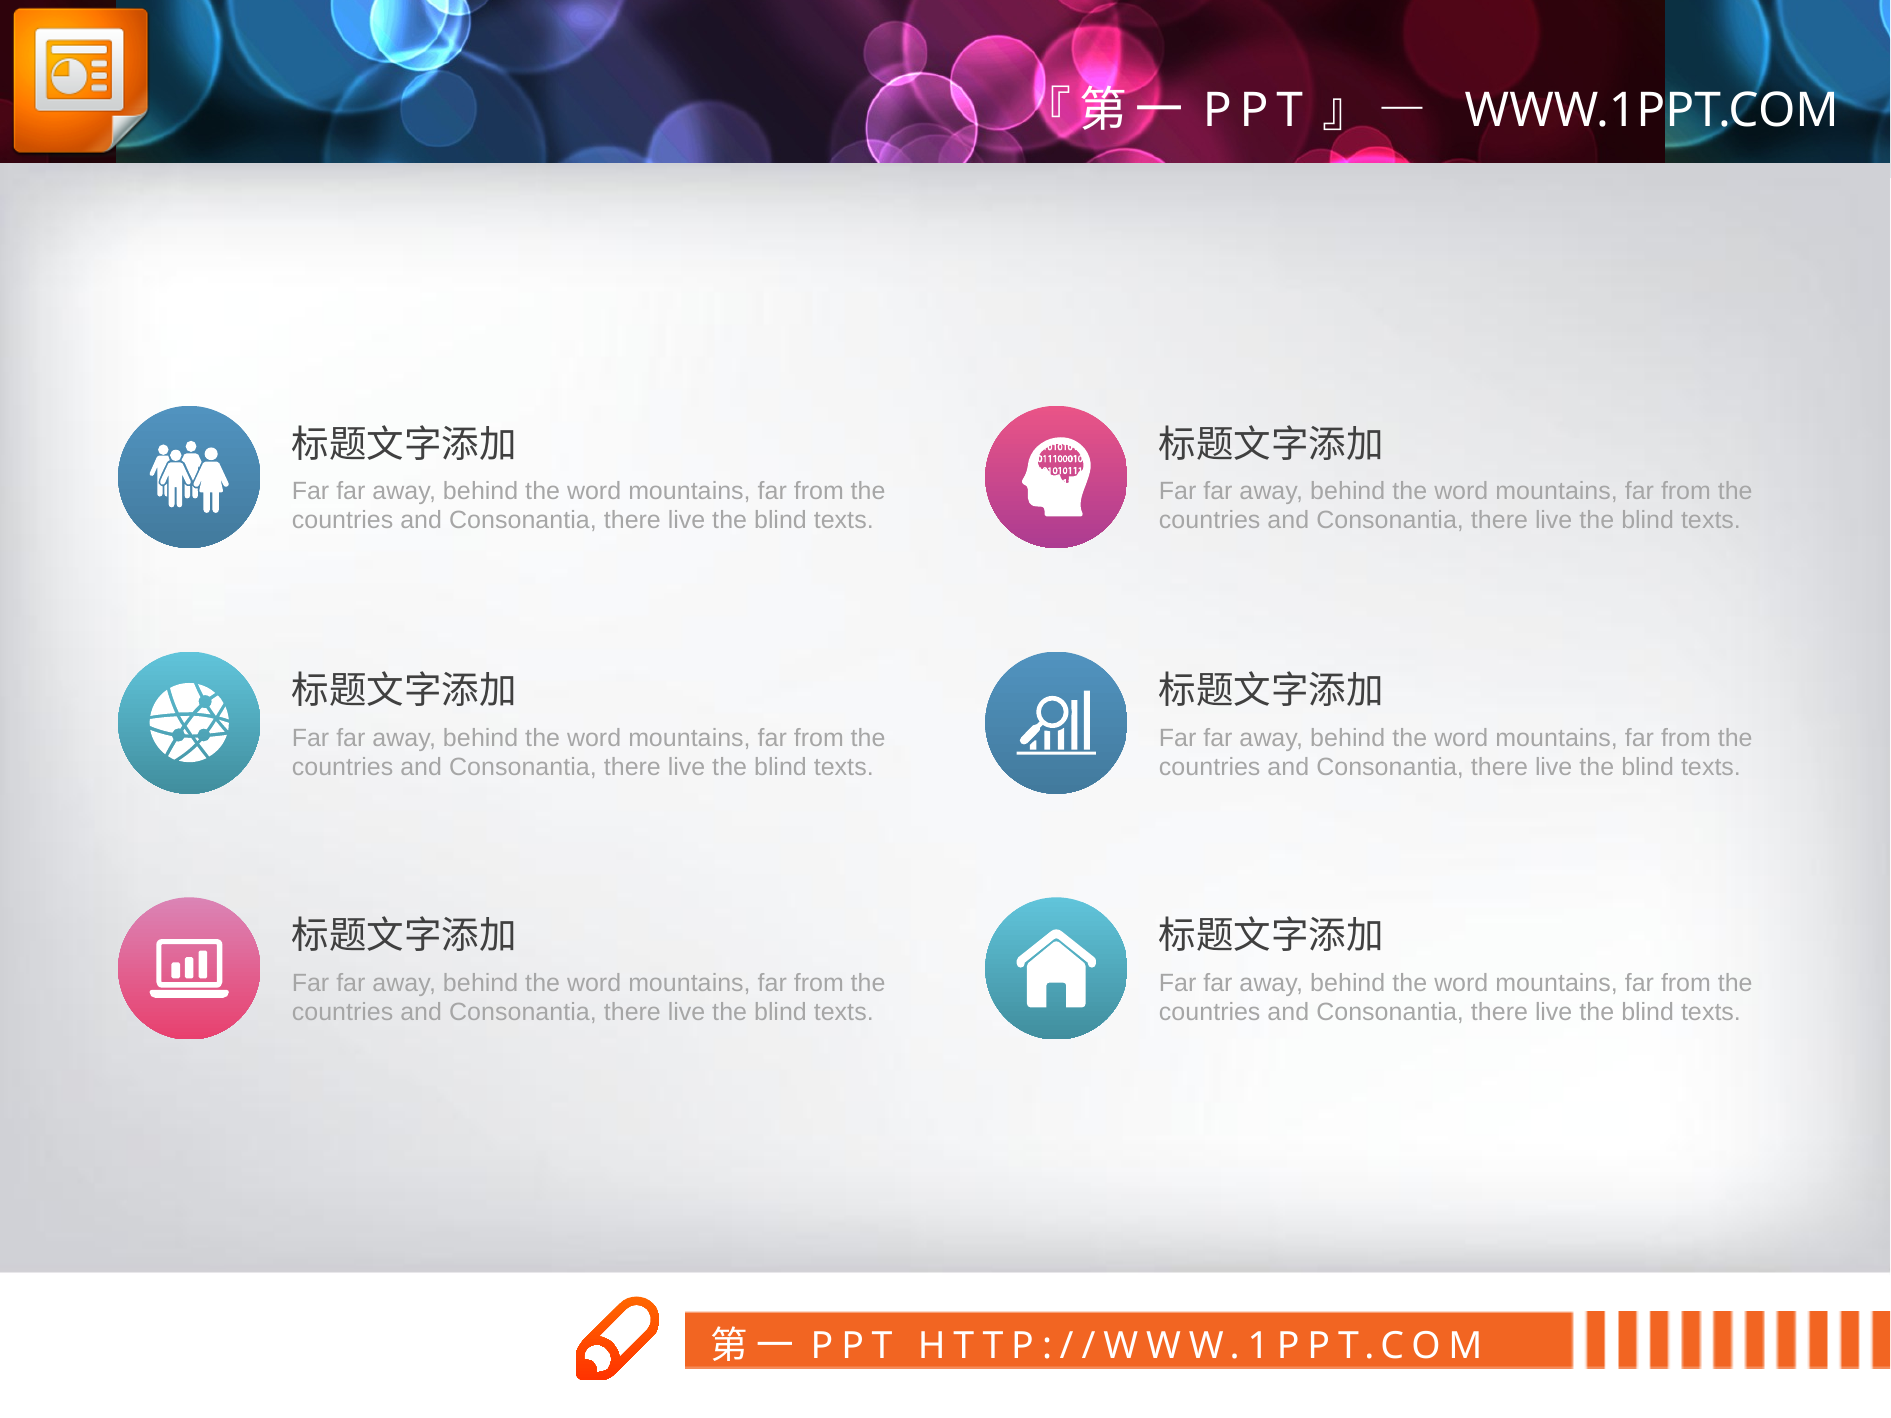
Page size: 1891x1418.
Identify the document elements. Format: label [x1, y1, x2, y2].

text_box [985, 405, 1128, 548]
text_box [149, 989, 229, 998]
text_box [1158, 665, 1835, 782]
text_box [209, 721, 225, 734]
text_box [118, 651, 261, 794]
text_box [218, 719, 229, 731]
text_box [150, 729, 174, 755]
text_box [1044, 730, 1051, 750]
text_box [1158, 419, 1835, 535]
text_box [199, 734, 227, 757]
text_box [149, 716, 183, 733]
text_box [185, 440, 197, 452]
text_box [1022, 437, 1091, 517]
text_box [291, 910, 968, 1026]
text_box [1158, 910, 1835, 1026]
text_box [209, 695, 224, 716]
text_box [985, 897, 1128, 1040]
text_box [118, 897, 261, 1040]
text_box [150, 689, 176, 716]
text_box [1083, 690, 1090, 750]
text_box [183, 728, 189, 735]
text_box [180, 715, 190, 723]
text_box [985, 651, 1128, 794]
text_box [196, 707, 211, 715]
picture [0, 0, 1891, 1275]
picture [685, 1311, 1891, 1369]
text_box [186, 715, 214, 735]
text_box [1071, 700, 1078, 750]
text_box [168, 737, 196, 760]
text_box [219, 706, 229, 720]
text_box [1019, 695, 1069, 745]
text_box [170, 682, 201, 713]
text_box [1016, 929, 1096, 1008]
text_box [198, 684, 216, 697]
text_box [149, 444, 229, 513]
text_box [291, 665, 968, 782]
text_box [156, 939, 223, 988]
text_box [291, 419, 968, 535]
text_box [1057, 727, 1065, 750]
text_box [178, 746, 207, 763]
text_box [1029, 740, 1037, 750]
text_box [118, 405, 261, 548]
text_box [1016, 751, 1096, 755]
